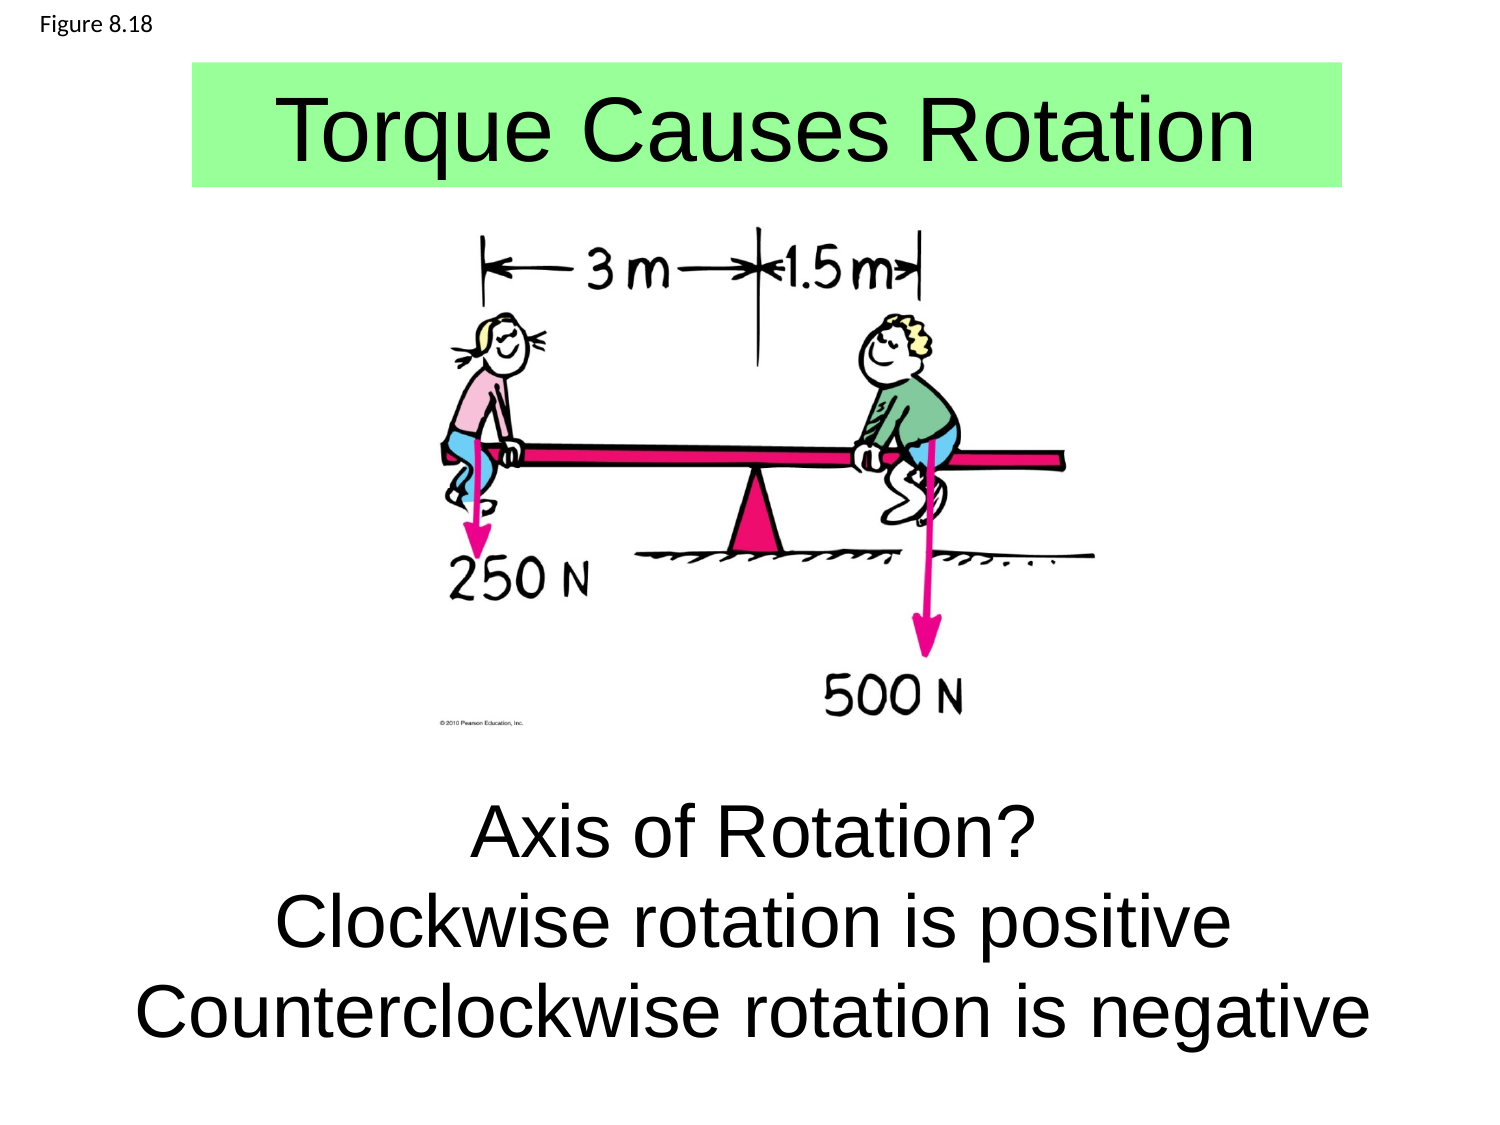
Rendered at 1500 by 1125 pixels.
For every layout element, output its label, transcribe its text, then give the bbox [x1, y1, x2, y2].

title Figure 8.18 [24, 0, 1282, 50]
picture [437, 224, 1097, 731]
text_box Torque Causes Rotation [191, 62, 1342, 188]
text_box Axis of Rotation? Clockwise rotation is positive Counterclockwise rotation is negative [87, 774, 1421, 1060]
